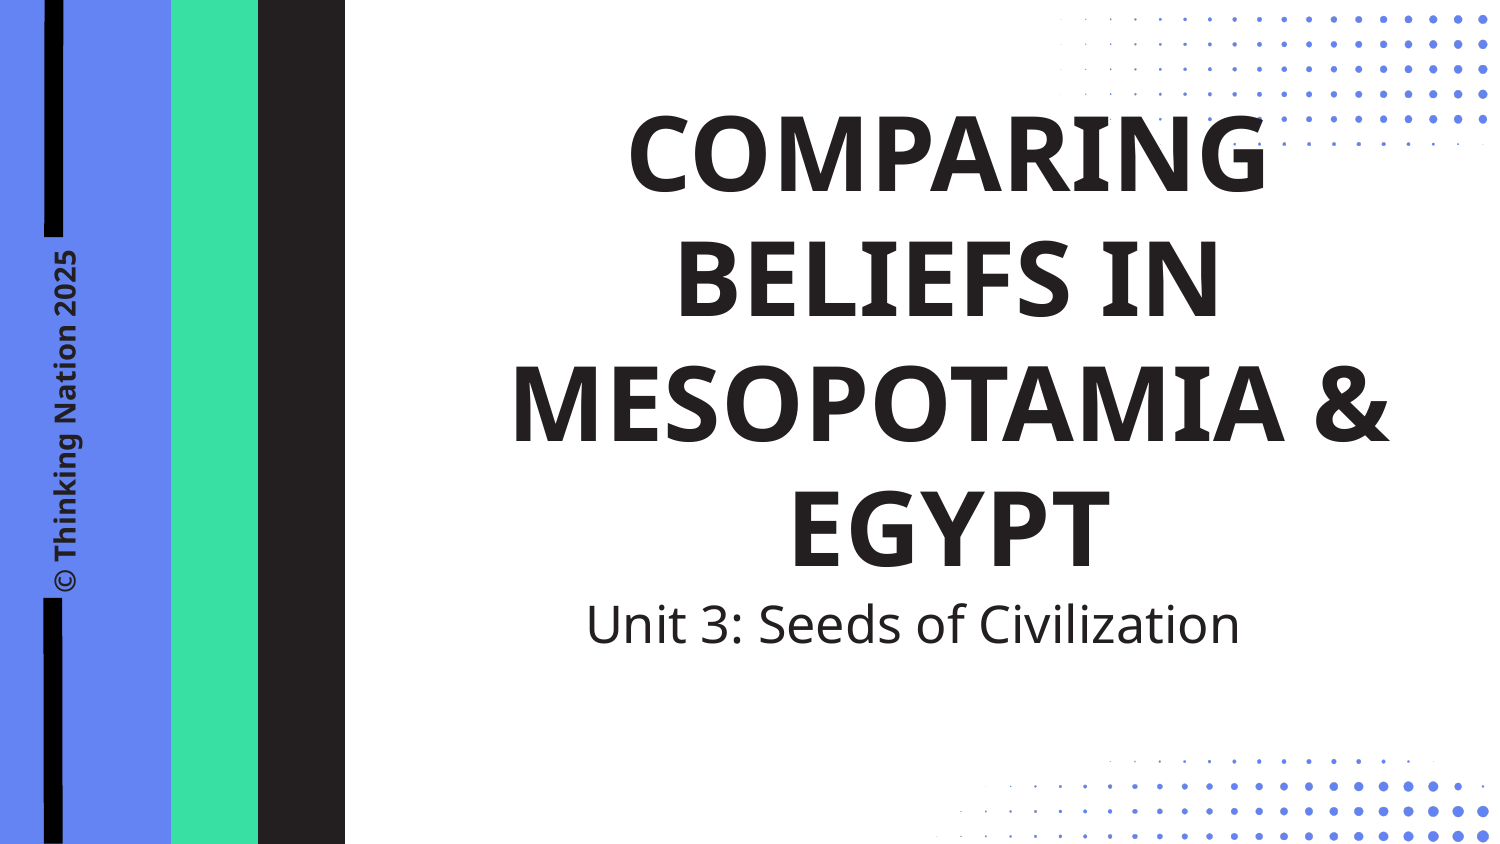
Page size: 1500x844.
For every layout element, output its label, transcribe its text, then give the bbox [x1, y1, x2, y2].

text_box Unit 3: Seeds of Civilization [395, 591, 1432, 655]
text_box [1035, 0, 1500, 146]
text_box COMPARING BELIEFS IN MESOPOTAMIA & EGYPT [415, 86, 1483, 587]
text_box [0, 0, 346, 844]
text_box [911, 759, 1500, 844]
